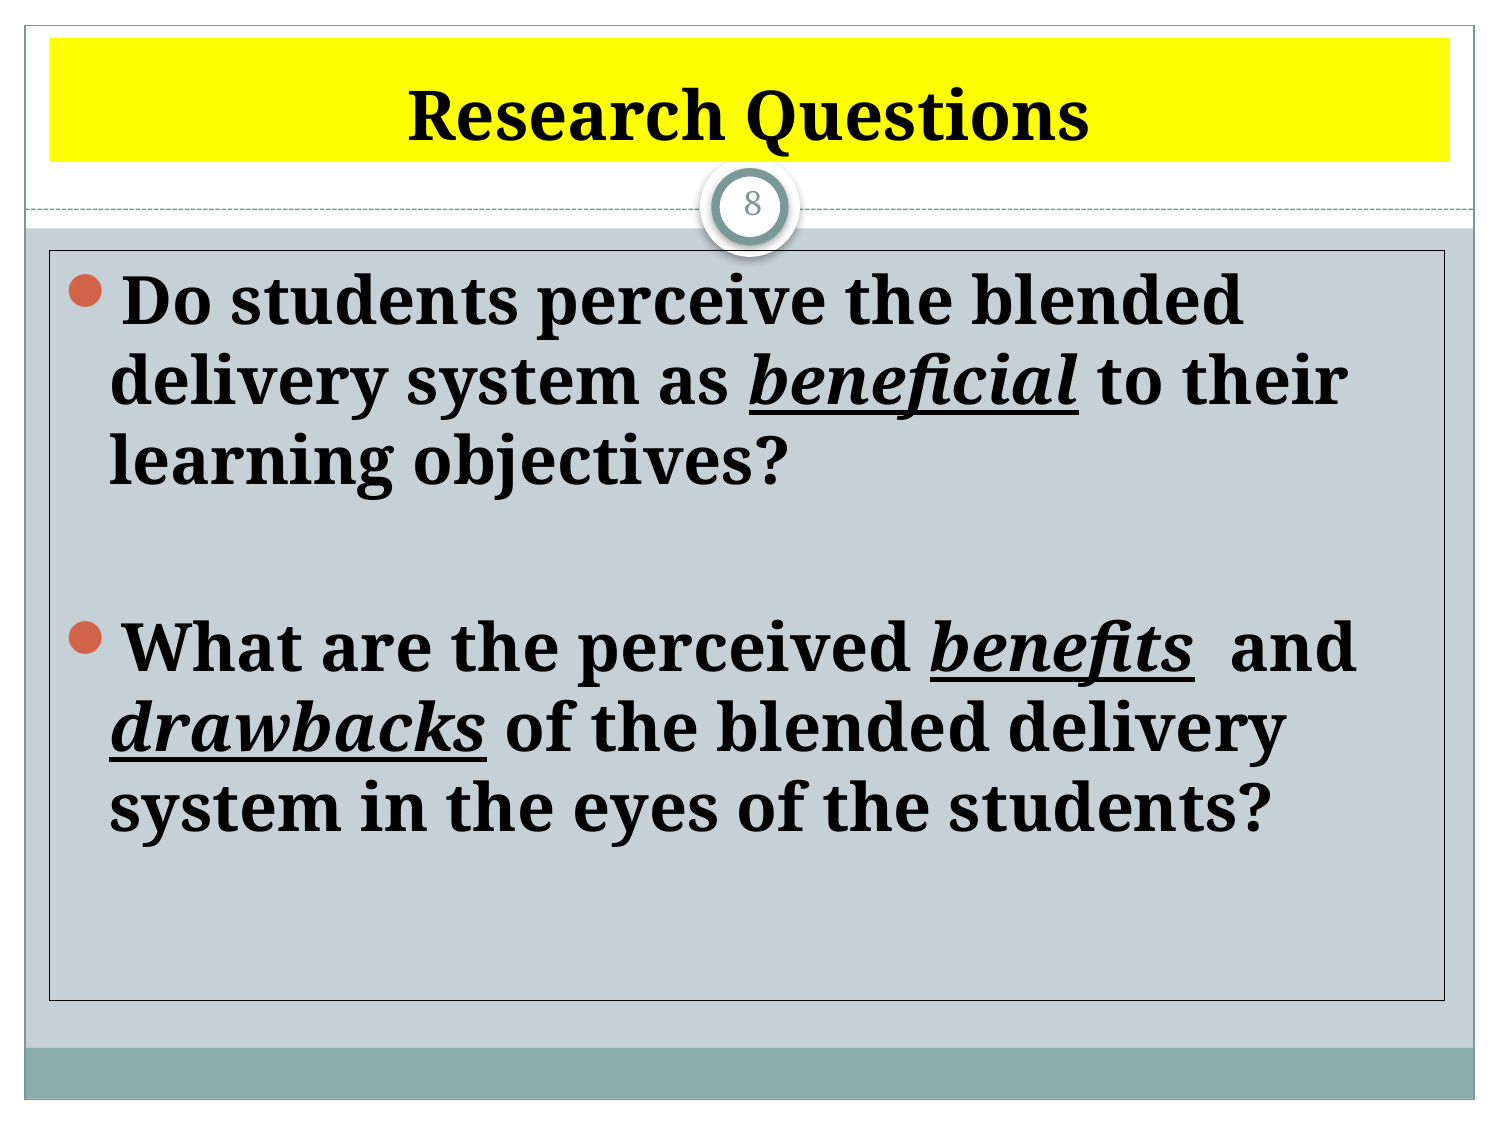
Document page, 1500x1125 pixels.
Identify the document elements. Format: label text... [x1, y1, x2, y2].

title Research Questions [49, 37, 1450, 162]
list Do students perceive the blended delivery system as beneficial to their learning objectives? What are the perceived benefits and drawbacks of the blended delivery system in the eyes of the students? [49, 250, 1445, 1001]
slide_number 8 [715, 168, 791, 241]
